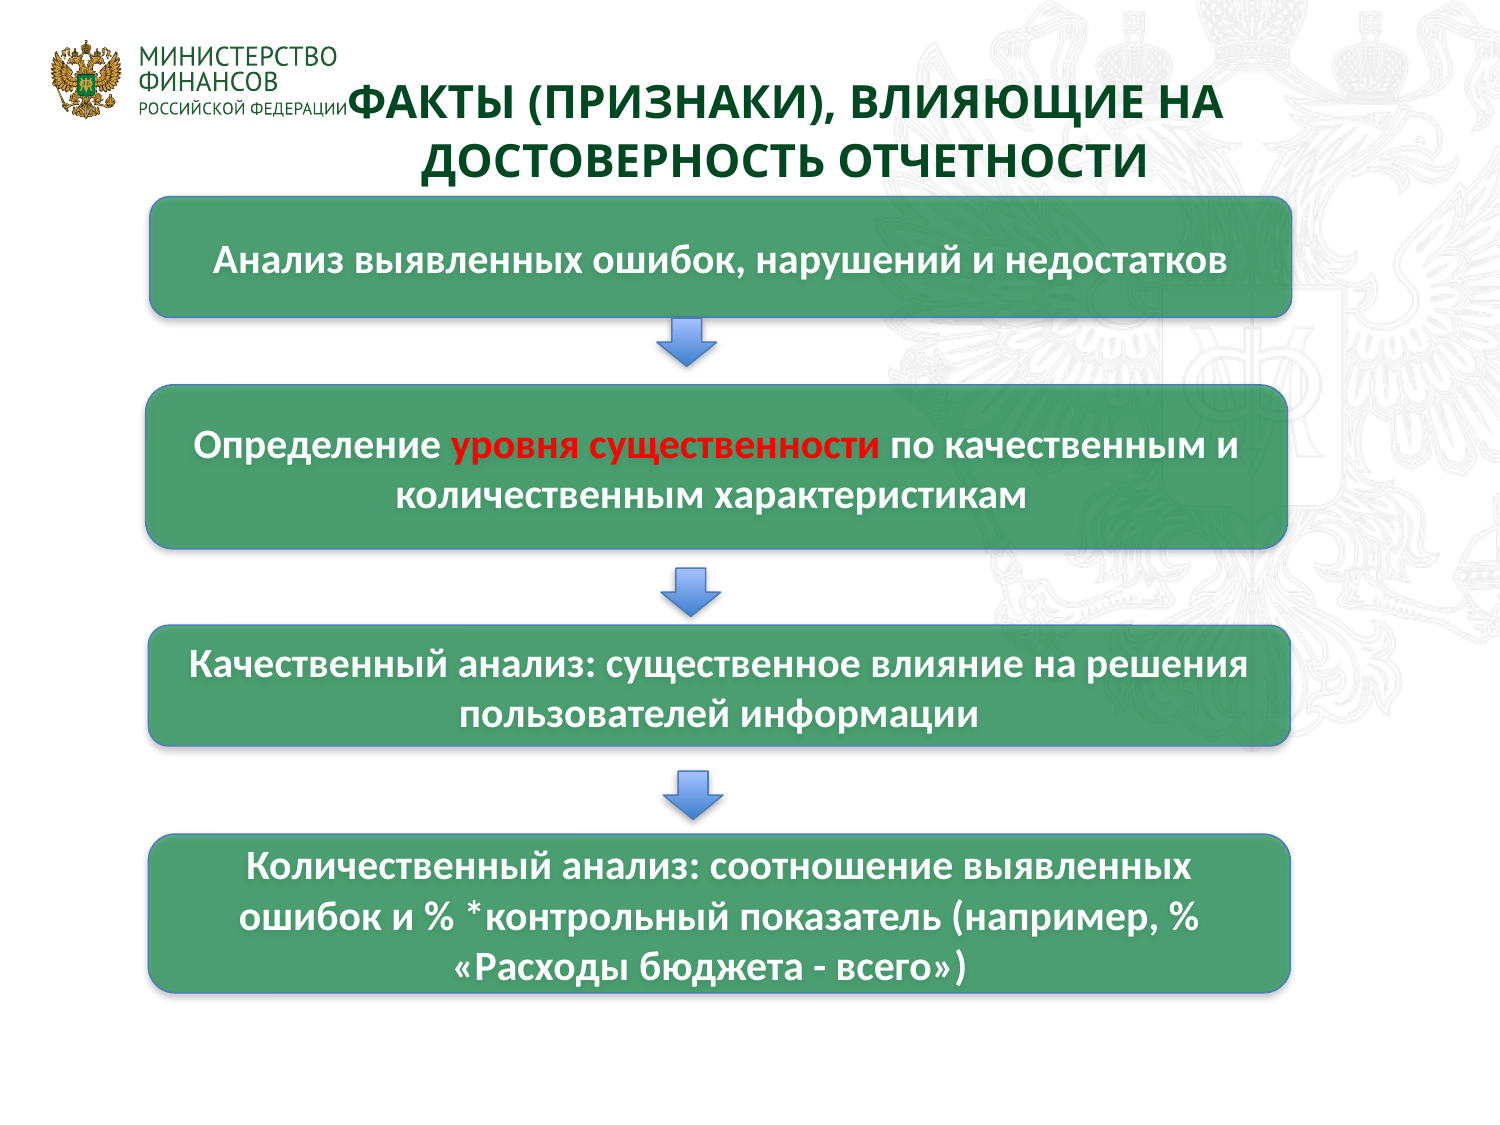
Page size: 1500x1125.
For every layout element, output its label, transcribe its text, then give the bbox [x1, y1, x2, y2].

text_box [145, 196, 1292, 747]
text_box Количественный анализ: соотношение выявленных ошибок и % *контрольный показатель (например, % «Расходы бюджета - всего») [147, 833, 1291, 994]
text_box [662, 770, 724, 820]
text_box ФАКТЫ (ПРИЗНАКИ), ВЛИЯЮЩИЕ НА ДОСТОВЕРНОСТЬ ОТЧЕТНОСТИ [230, 62, 1341, 194]
